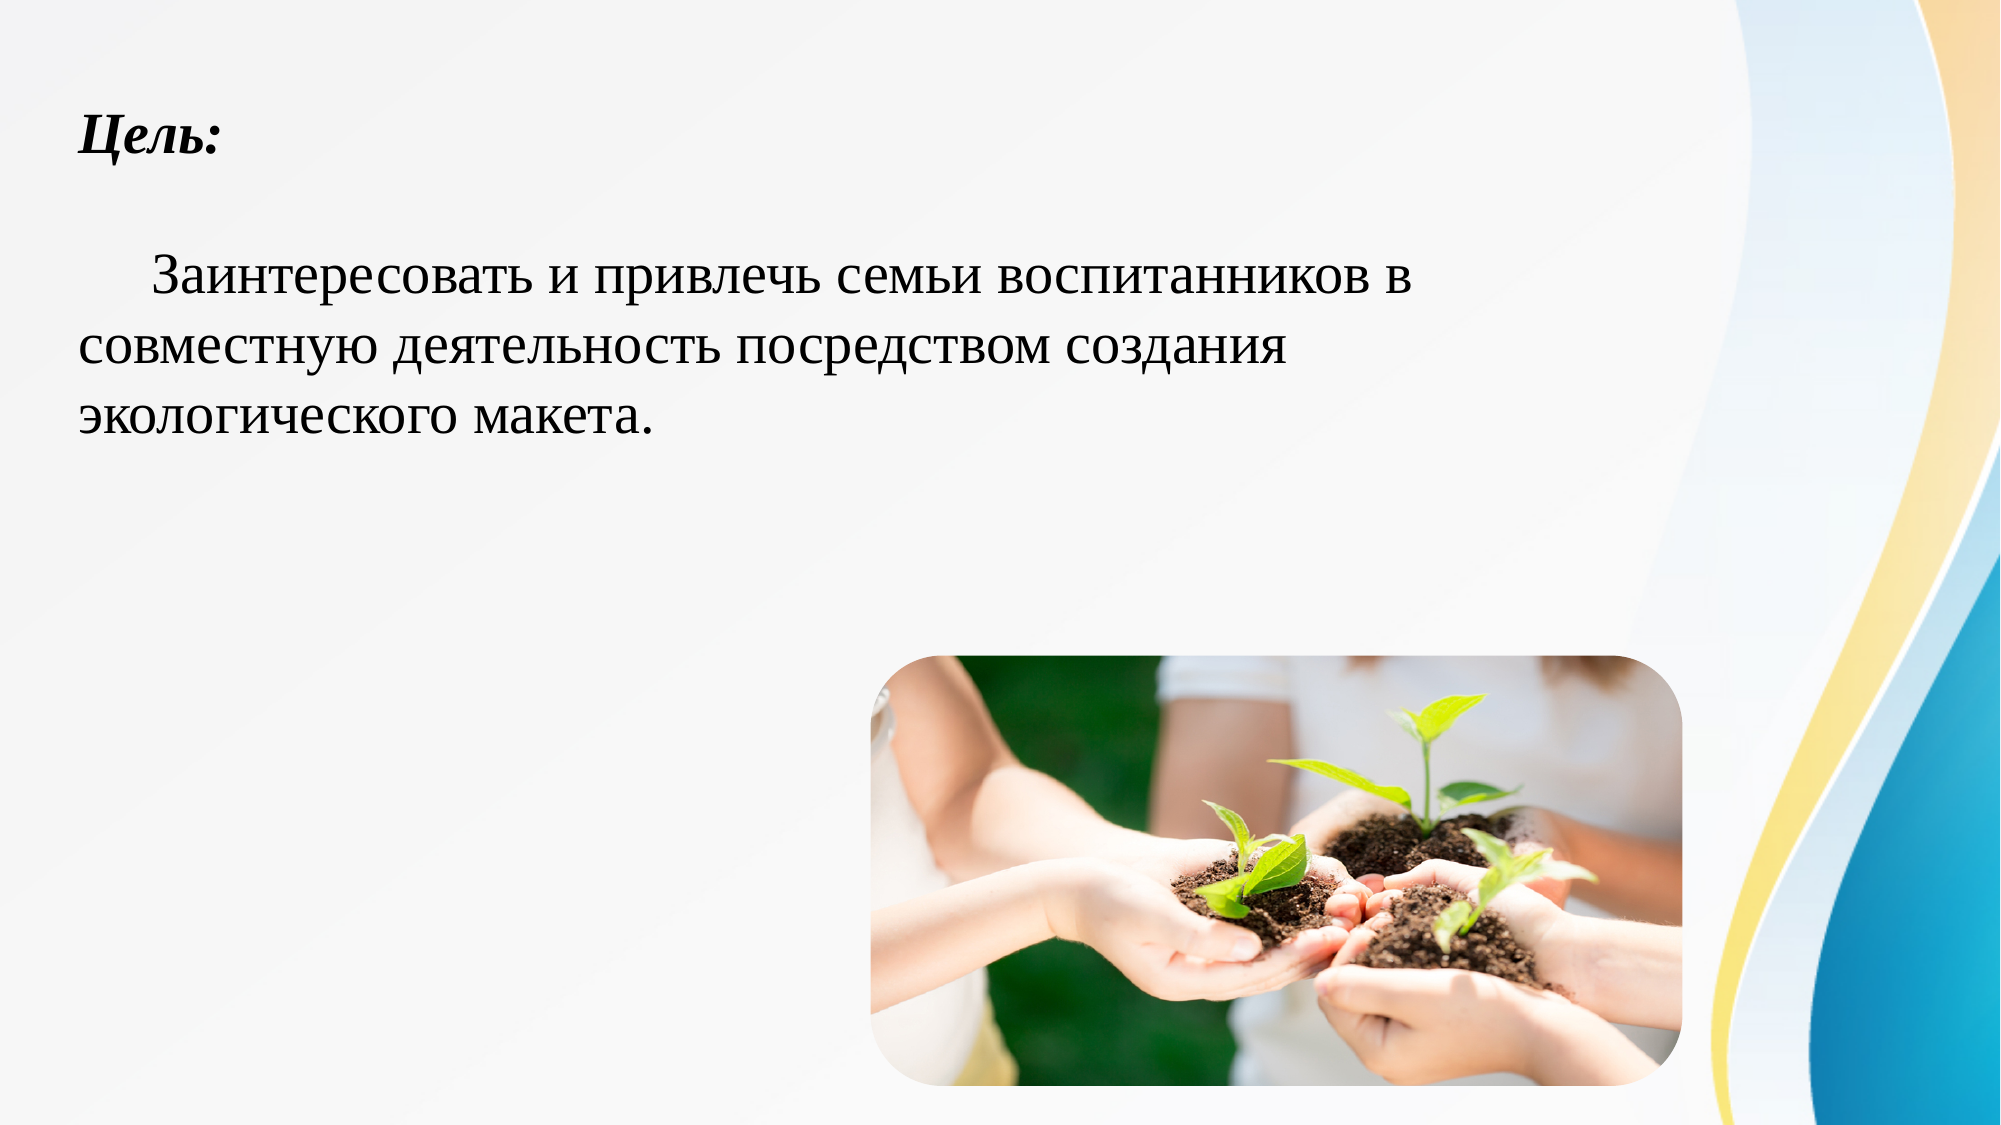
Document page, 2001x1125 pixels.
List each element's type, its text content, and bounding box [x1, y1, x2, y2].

picture [0, 0, 2001, 1125]
text_box Цель: Заинтересовать и привлечь семьи воспитанников в совместную деятельность посредством создания экологического макета. [63, 87, 1683, 453]
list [870, 655, 1683, 1086]
